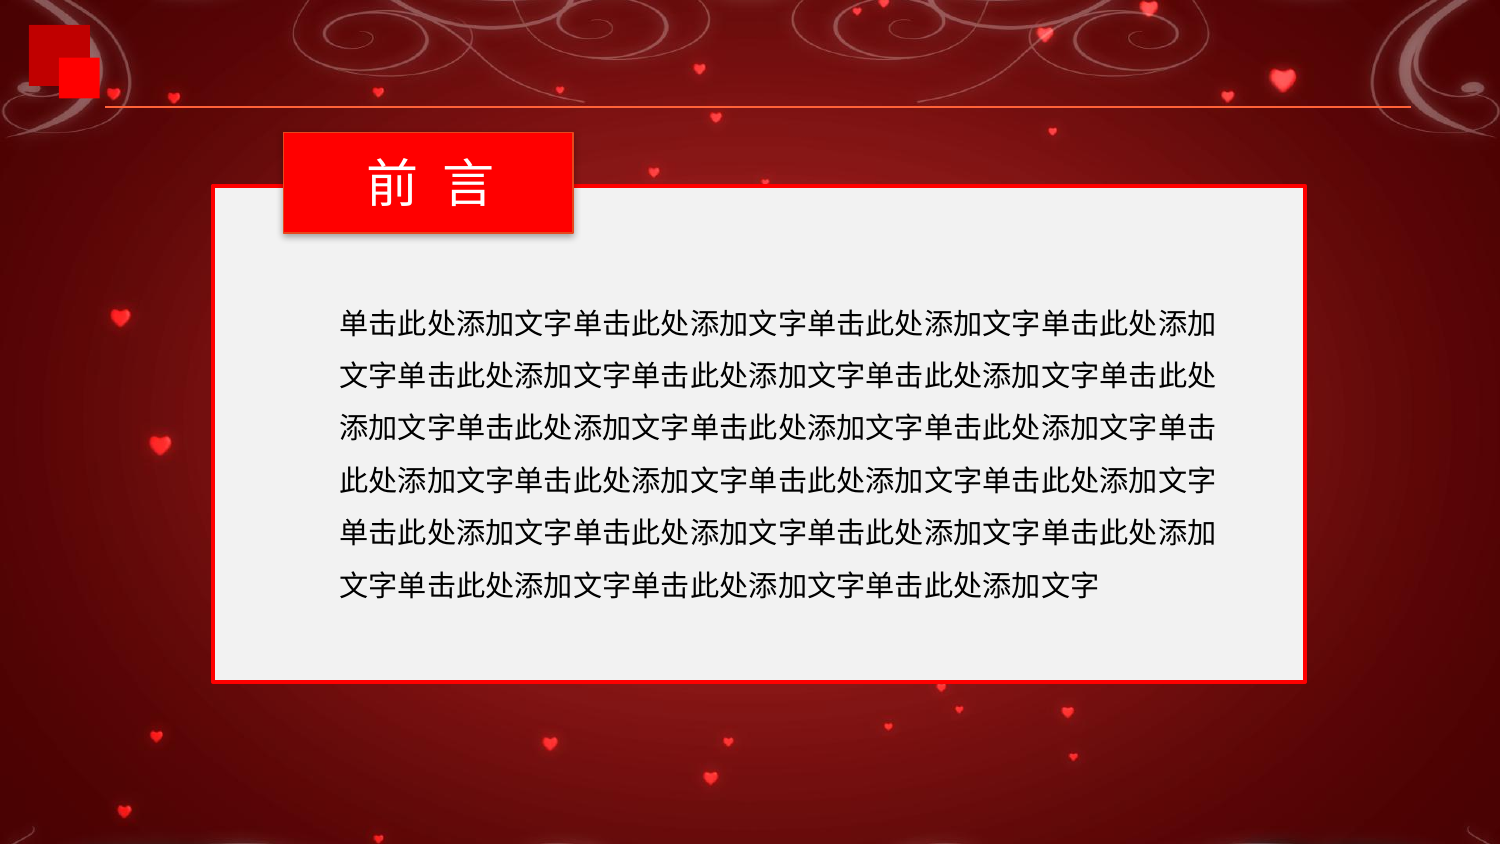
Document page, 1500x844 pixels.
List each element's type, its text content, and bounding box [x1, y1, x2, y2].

text_box 前 言 [351, 142, 510, 221]
text_box 单击此处添加文字单击此处添加文字单击此处添加文字单击此处添加文字单击此处添加文字单击此处添加文字单击此处添加文字单击此处添加文字单击此处添加文字单击此处添加文字单击此处添加文字单击此处添加文字单击此处添加文字单击此处添加文字单击此处添加文字单击此处添加文字单击此处添加文字单击此处添加文字单击此处添加文字单击此处添加文字单击此处添加文字单击此处添加文字 [324, 280, 1258, 610]
picture [0, 0, 1500, 844]
text_box [283, 132, 574, 234]
text_box [211, 184, 1307, 684]
